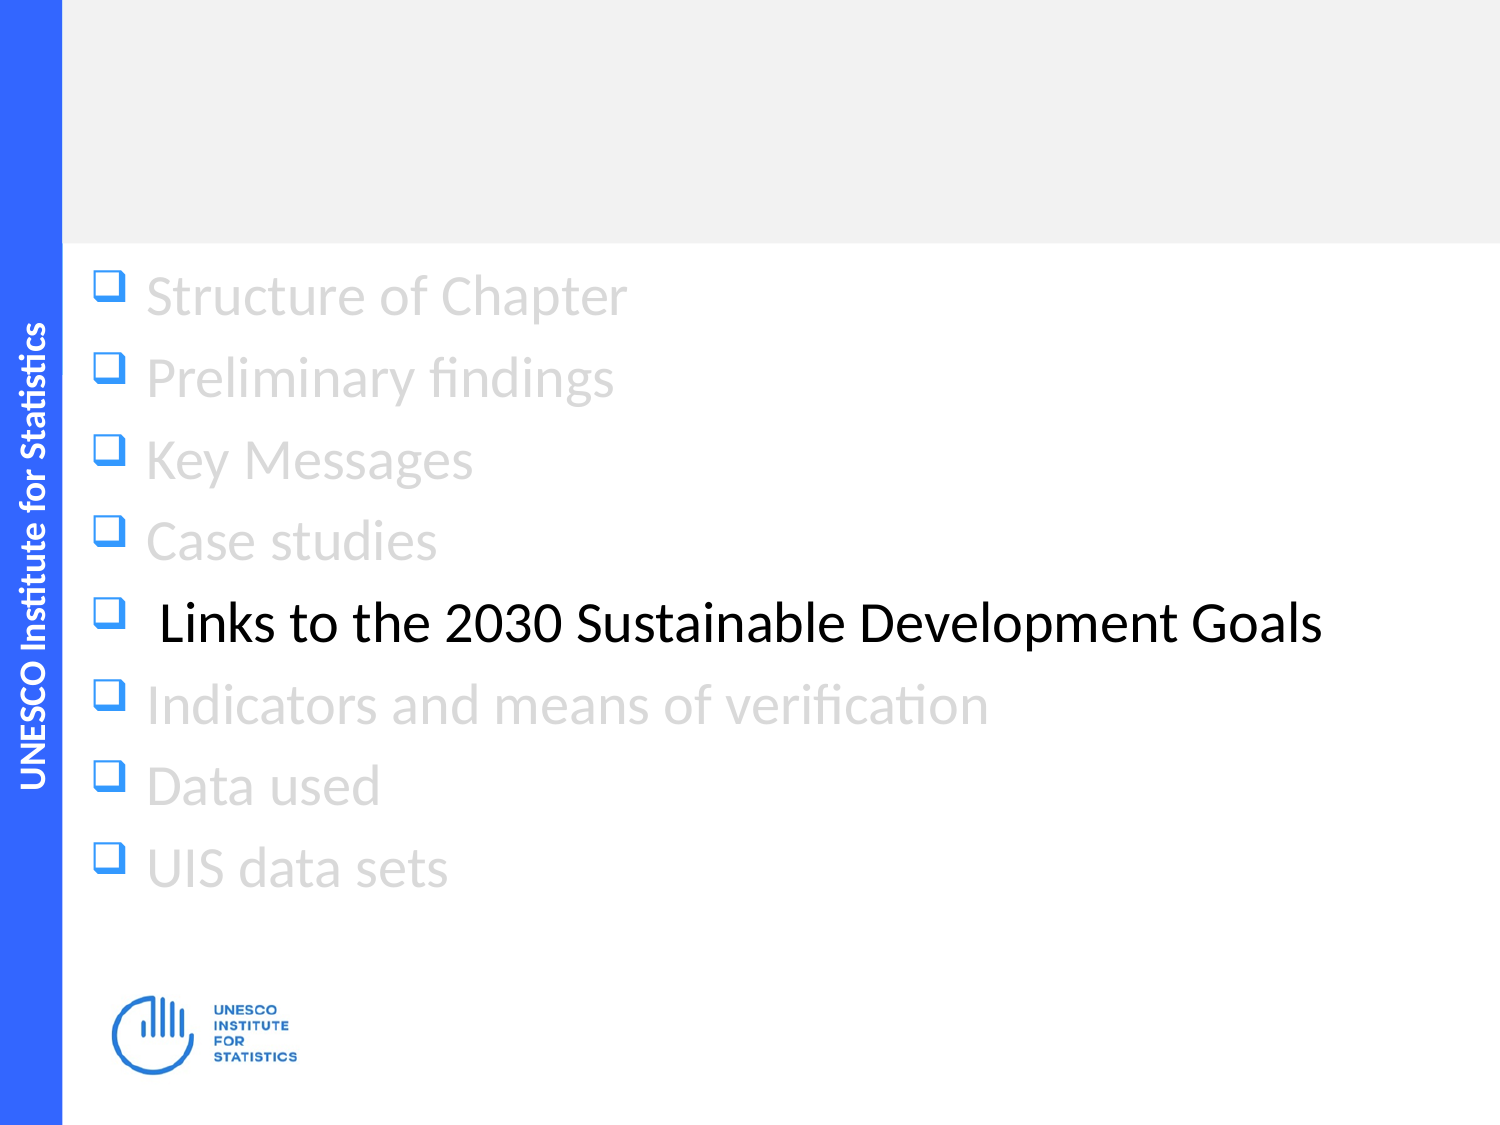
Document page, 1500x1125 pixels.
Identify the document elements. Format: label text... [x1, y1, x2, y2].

picture [70, 964, 338, 1106]
list Structure of Chapter Preliminary findings Key Messages Case studies Links to the 2030 Sustainable Development Goals Indicators and means of verification Data used UIS data sets [75, 249, 1425, 994]
